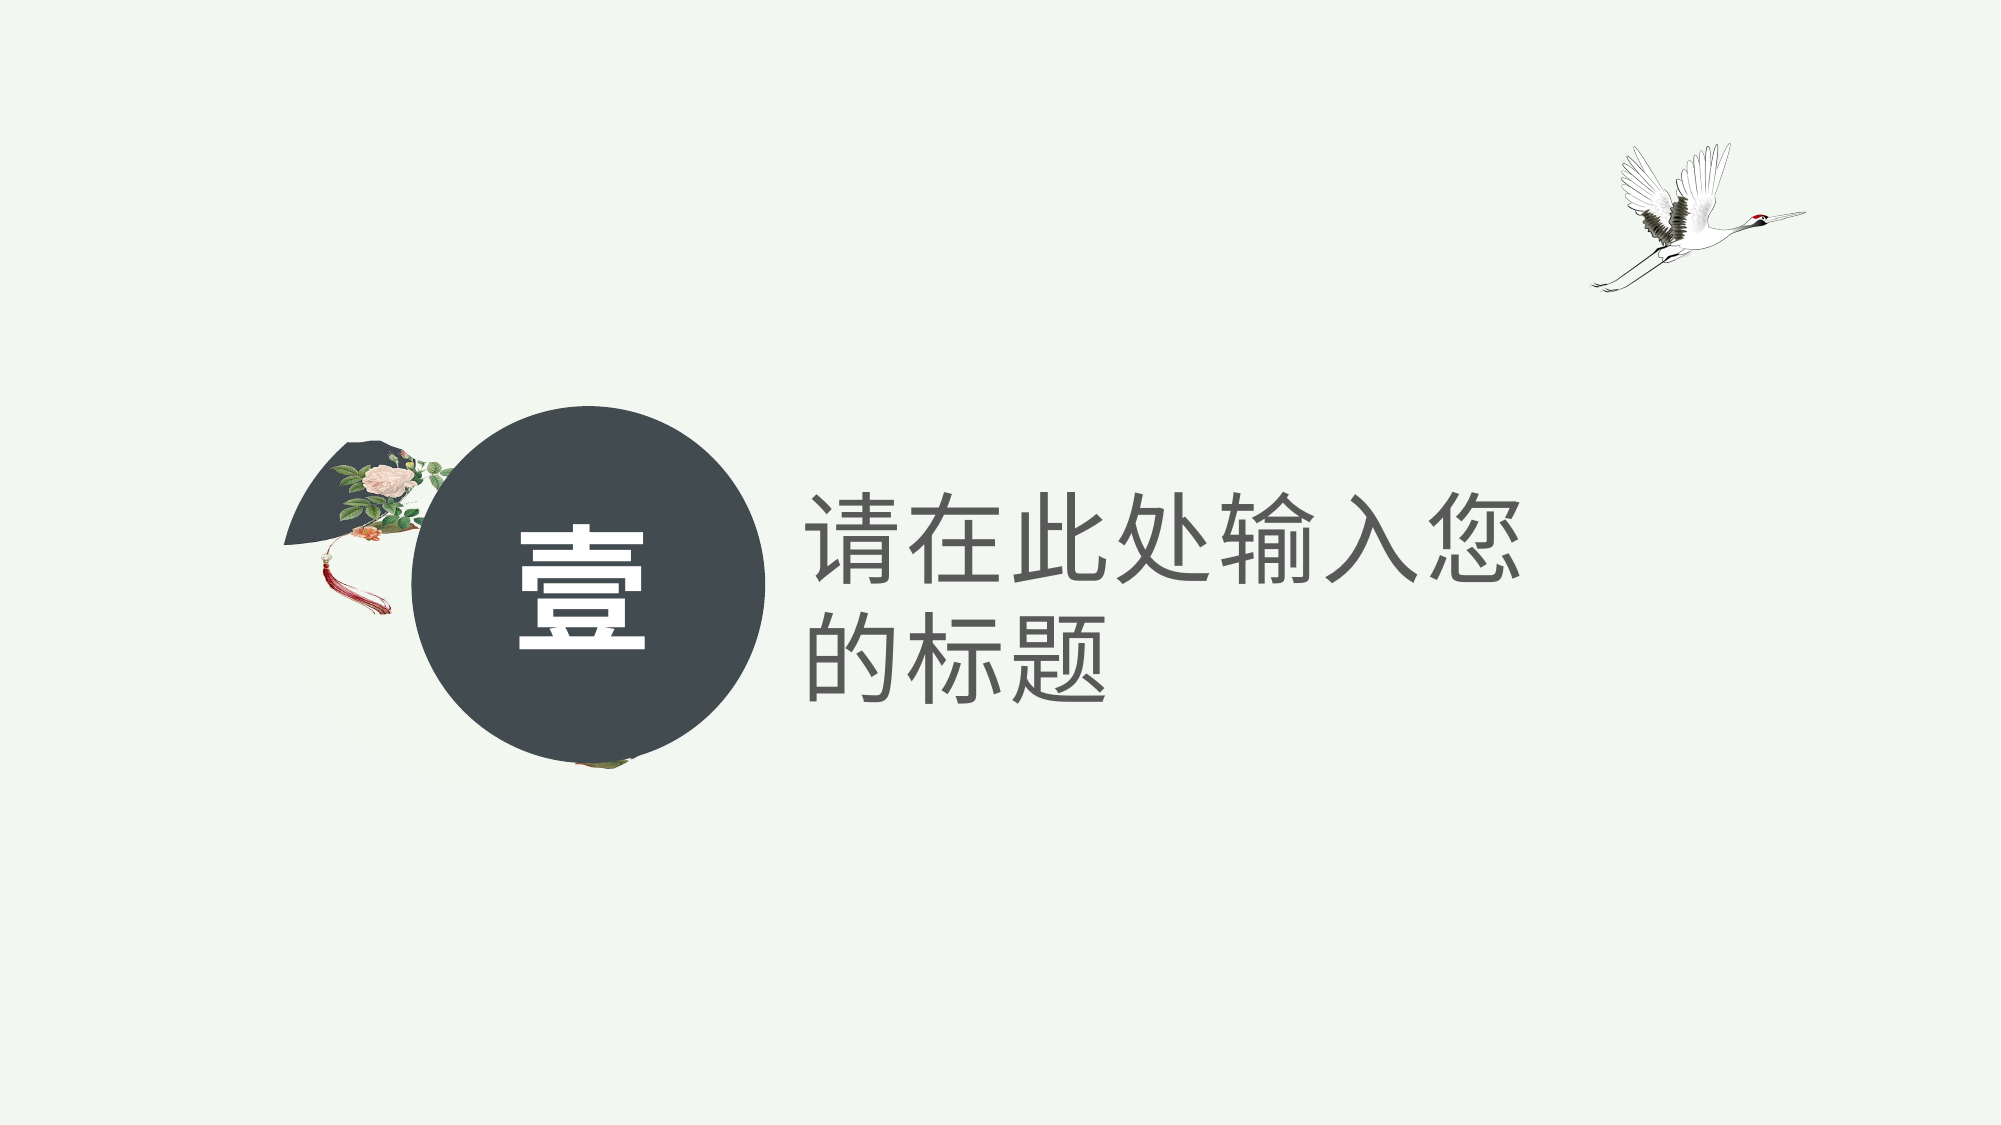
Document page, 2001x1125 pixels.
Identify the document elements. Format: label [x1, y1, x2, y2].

text_box [278, 334, 1593, 791]
picture [1541, 143, 1842, 294]
